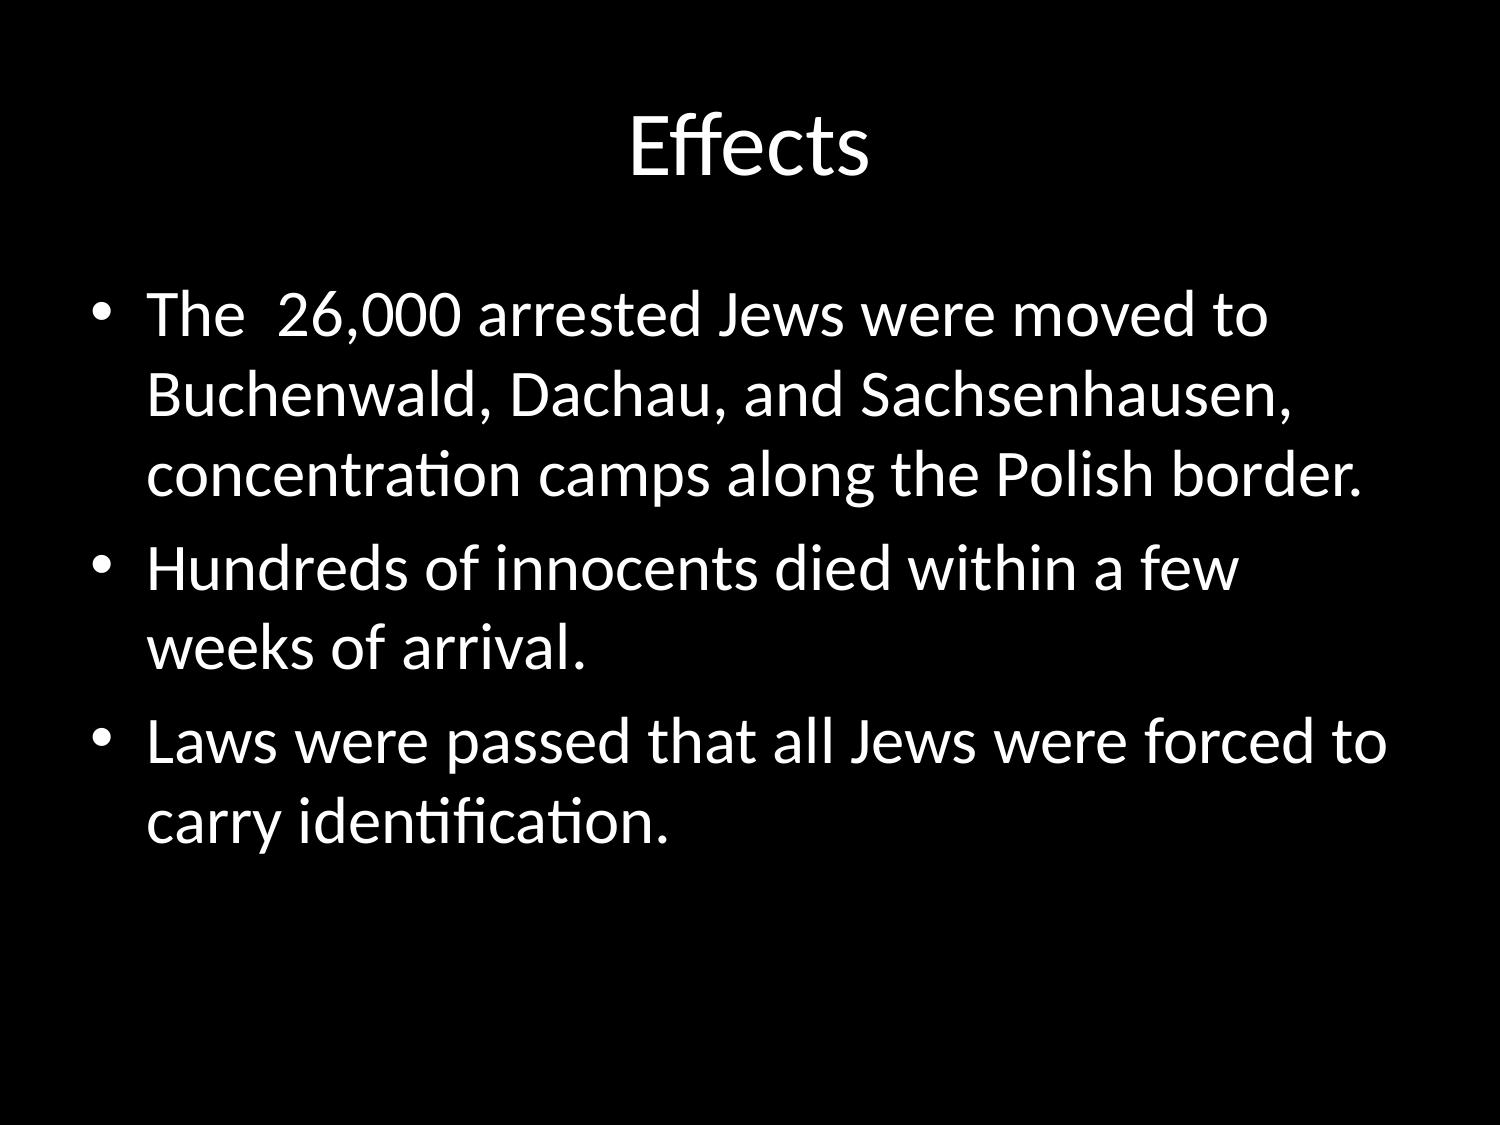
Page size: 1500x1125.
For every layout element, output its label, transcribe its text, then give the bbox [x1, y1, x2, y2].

title Effects [75, 45, 1425, 233]
list The 26,000 arrested Jews were moved to Buchenwald, Dachau, and Sachsenhausen, concentration camps along the Polish border. Hundreds of innocents died within a few weeks of arrival. Laws were passed that all Jews were forced to carry identification. [75, 262, 1425, 1005]
